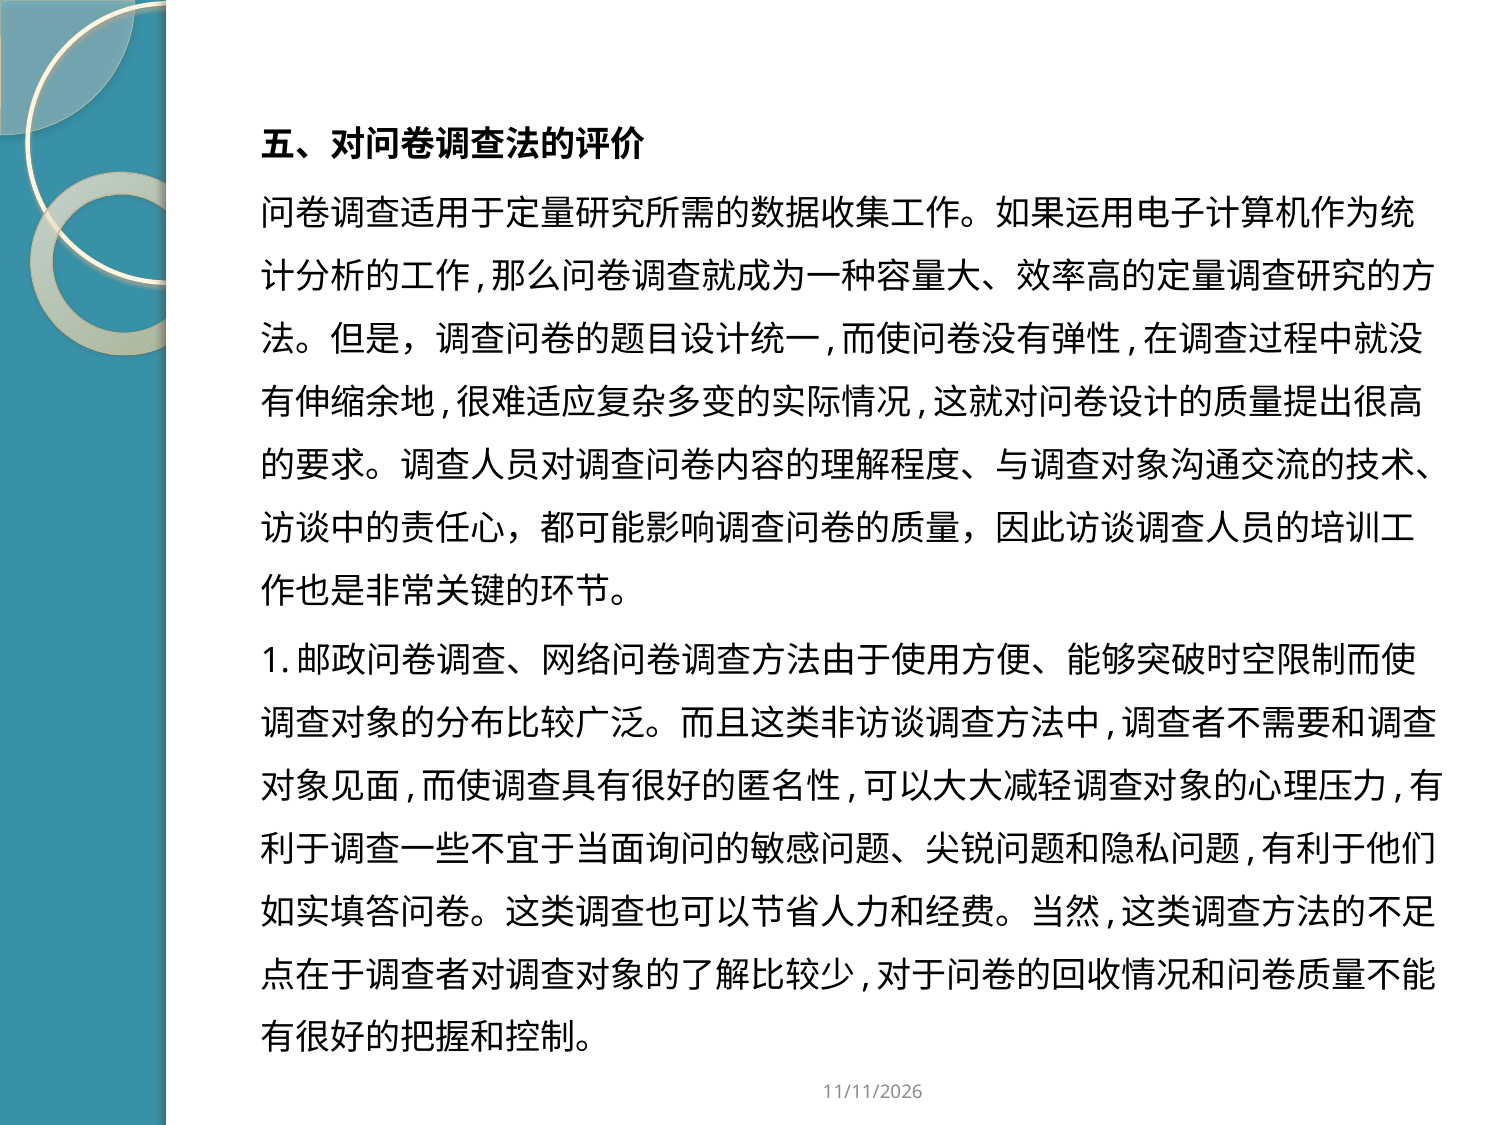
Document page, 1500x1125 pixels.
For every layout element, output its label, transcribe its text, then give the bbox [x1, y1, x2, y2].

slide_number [587, 1034, 938, 1113]
list 五、对问卷调查法的评价 问卷调查适用于定量研究所需的数据收集工作。如果运用电子计算机作为统计分析的工作,那么问卷调查就成为一种容量大、效率高的定量调查研究的方法。但是，调查问卷的题目设计统一,而使问卷没有弹性,在调查过程中就没有伸缩余地,很难适应复杂多变的实际情况,这就对问卷设计的质量提出很高的要求。调查人员对调查问卷内容的理解程度、与调查对象沟通交流的技术、访谈中的责任心，都可能影响调查问卷的质量，因此访谈调查人员的培训工作也是非常关键的环节。 1.邮政问卷调查、网络问卷调查方法由于使用方便、能够突破时空限制而使调查对象的分布比较广泛。而且这类非访谈调查方法中,调查者不需要和调查对象见面,而使调查具有很好的匿名性,可以大大减轻调查对象的心理压力,有利于调查一些不宜于当面询问的敏感问题、尖锐问题和隐私问题,有利于他们如实填答问卷。这类调查也可以节省人力和经费。当然,这类调查方法的不足点在于调查者对调查对象的了解比较少,对于问卷的回收情况和问卷质量不能有很好的把握和控制。 [235, 92, 1466, 1073]
